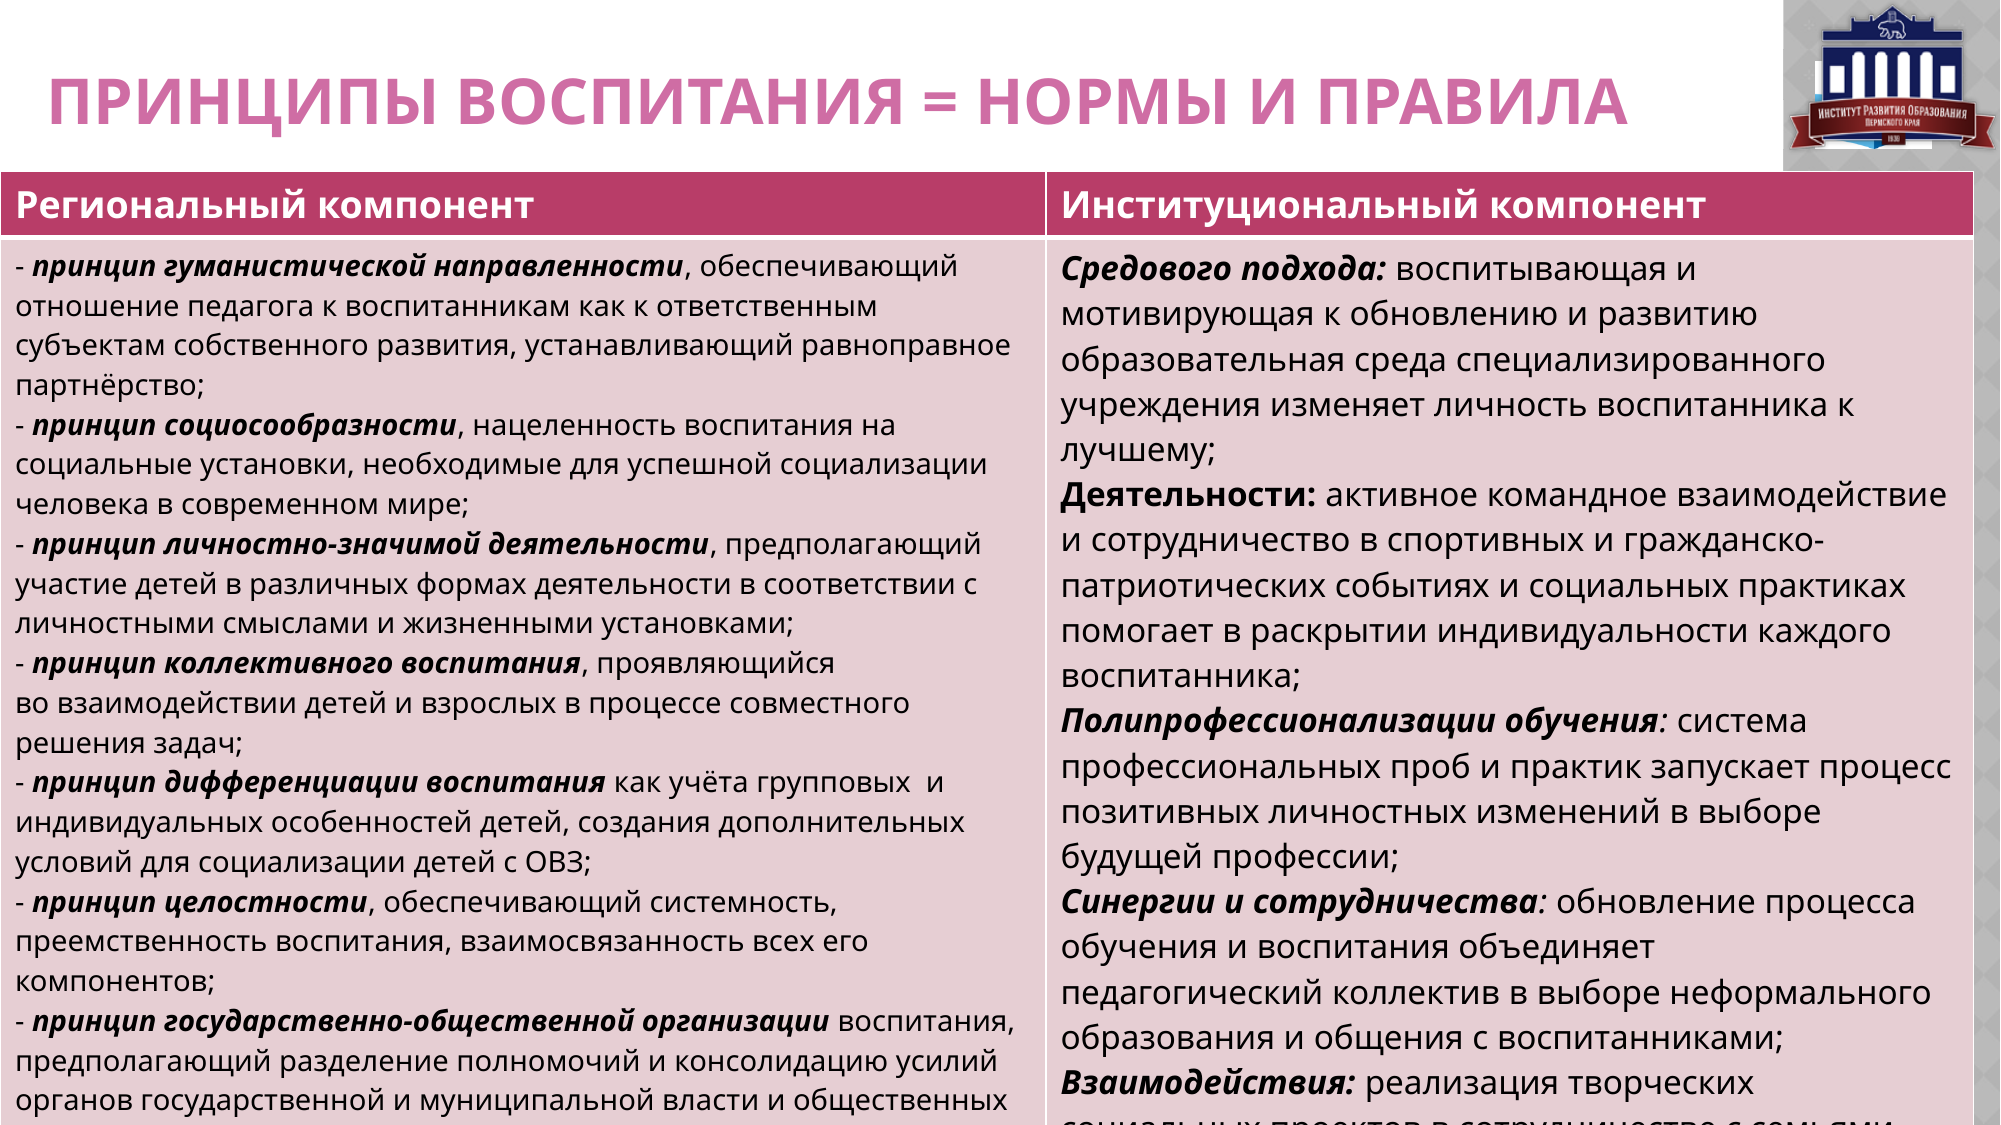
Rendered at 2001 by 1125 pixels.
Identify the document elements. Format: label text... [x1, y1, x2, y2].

picture [1784, 0, 2000, 155]
title Принципы воспитания = нормы и правила [25, 52, 1684, 138]
table_cell Средового подхода: воспитывающая и мотивирующая к обновлению и развитию образовательная среда специализированного учреждения изменяет личность воспитанника к лучшему; Деятельности: активное командное взаимодействие и сотрудничество в спортивных и гражданско-патриотических событиях и социальных практиках помогает в раскрытии индивидуальности каждого воспитанника; Полипрофессионализации обучения: система профессиональных проб и практик запускает процесс позитивных личностных изменений в выборе будущей профессии; Синергии и сотрудничества: обновление процесса обучения и воспитания объединяет педагогический коллектив в выборе неформального образования и общения с воспитанниками; Взаимодействия: реализация творческих социальных проектов в сотрудничестве с семьями обучающихся учит преобразовывать окружающий мир и свою жизнь. [1047, 240, 1973, 1125]
table_header Институциональный компонент [1047, 172, 1973, 235]
table_cell - принцип гуманистической направленности, обеспечивающий отношение педагога к воспитанникам как к ответственным субъектам собственного развития, устанавливающий равноправное партнёрство; - принцип социосообразности, нацеленность воспитания на социальные установки, необходимые для успешной социализации человека в современном мире; - принцип личностно-значимой деятельности, предполагающий участие детей в различных формах деятельности в соответствии с личностными смыслами и жизненными установками; - принцип коллективного воспитания, проявляющийся во взаимодействии детей и взрослых в процессе совместного решения задач; - принцип дифференциации воспитания как учёта групповых и индивидуальных особенностей детей, создания дополнительных условий для социализации детей с ОВЗ; - принцип целостности, обеспечивающий системность, преемственность воспитания, взаимосвязанность всех его компонентов; - принцип государственно-общественной организации воспитания, предполагающий разделение полномочий и консолидацию усилий органов государственной и муниципальной власти и общественных институтов в воспитании; - принцип результативности… [1, 240, 1045, 1125]
table_header Региональный компонент [1, 172, 1045, 235]
